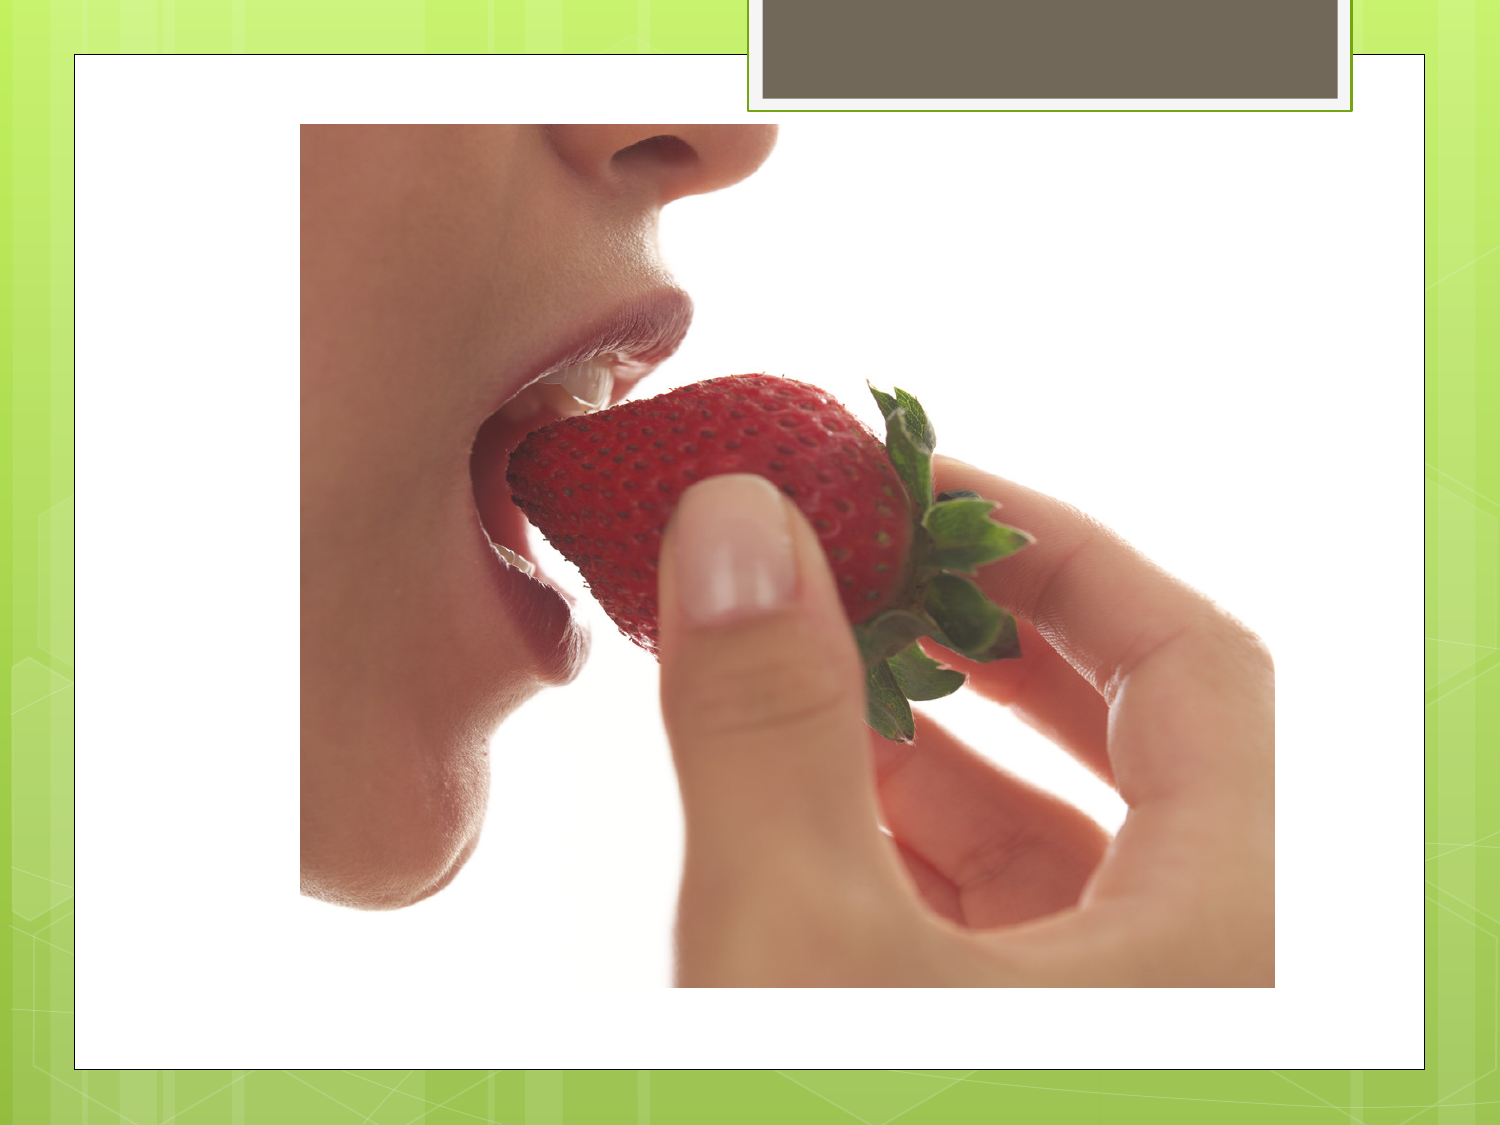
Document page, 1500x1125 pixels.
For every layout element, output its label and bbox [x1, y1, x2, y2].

picture [299, 124, 1276, 988]
